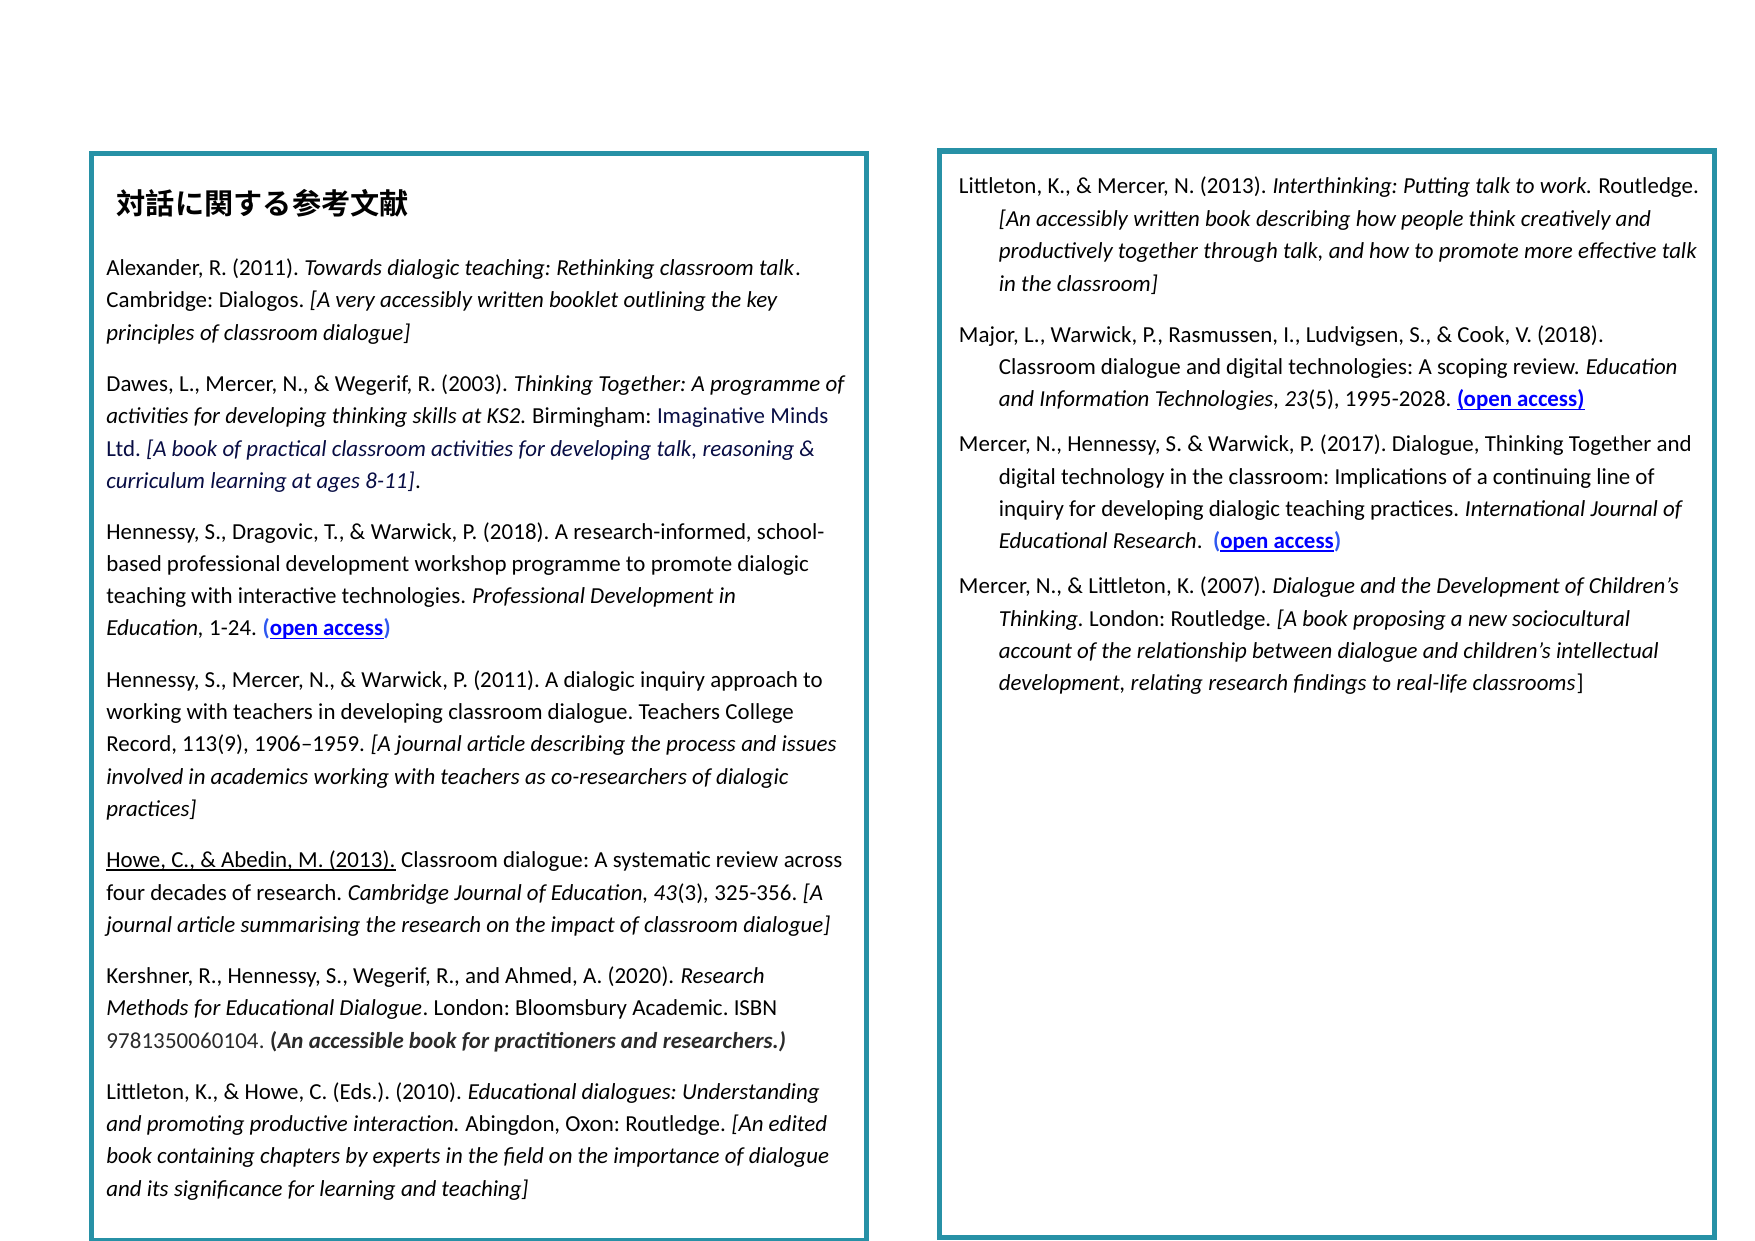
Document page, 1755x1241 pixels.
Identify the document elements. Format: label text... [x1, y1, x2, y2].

text_box Alexander, R. (2011). Towards dialogic teaching: Rethinking classroom talk. Cambridge: Dialogos. [A very accessibly written booklet outlining the key principles of classroom dialogue] Dawes, L., Mercer, N., & Wegerif, R. (2003). Thinking Together: A programme of activities for developing thinking skills at KS2. Birmingham: Imaginative Minds Ltd. [A book of practical classroom activities for developing talk, reasoning & curriculum learning at ages 8-11]. Hennessy, S., Dragovic, T., & Warwick, P. (2018). A research-informed, school-based professional development workshop programme to promote dialogic teaching with interactive technologies. Professional Development in Education, 1-24. (open access) Hennessy, S., Mercer, N., & Warwick, P. (2011). A dialogic inquiry approach to working with teachers in developing classroom dialogue. Teachers College Record, 113(9), 1906–1959. [A journal article describing the process and issues involved in academics working with teachers as co-researchers of dialogic practices] Howe, C., & Abedin, M. (2013). Classroom dialogue: A systematic review across four decades of research. Cambridge Journal of Education, 43(3), 325-356. [A journal article summarising the research on the impact of classroom dialogue] Kershner, R., Hennessy, S., Wegerif, R., and Ahmed, A. (2020). Research Methods for Educational Dialogue. London: Bloomsbury Academic. ISBN 9781350060104. (An accessible book for practitioners and researchers.) Littleton, K., & Howe, C. (Eds.). (2010). Educational dialogues: Understanding and promoting productive interaction. Abingdon, Oxon: Routledge. [An edited book containing chapters by experts in the field on the importance of dialogue and its significance for learning and teaching] [91, 153, 867, 1241]
text_box Littleton, K., & Mercer, N. (2013). Interthinking: Putting talk to work. Routledge. [An accessibly written book describing how people think creatively and productively together through talk, and how to promote more effective talk in the classroom] Major, L., Warwick, P., Rasmussen, I., Ludvigsen, S., & Cook, V. (2018). Classroom dialogue and digital technologies: A scoping review. Education and Information Technologies, 23(5), 1995-2028. (open access) Mercer, N., Hennessy, S. & Warwick, P. (2017). Dialogue, Thinking Together and digital technology in the classroom: Implications of a continuing line of inquiry for developing dialogic teaching practices. International Journal of Educational Research. (open access) Mercer, N., & Littleton, K. (2007). Dialogue and the Development of Children’s Thinking. London: Routledge. [A book proposing a new sociocultural account of the relationship between dialogue and children’s intellectual development, relating research findings to real-life classrooms] [939, 151, 1715, 1238]
text_box 対話に関する参考文献 [114, 182, 427, 220]
